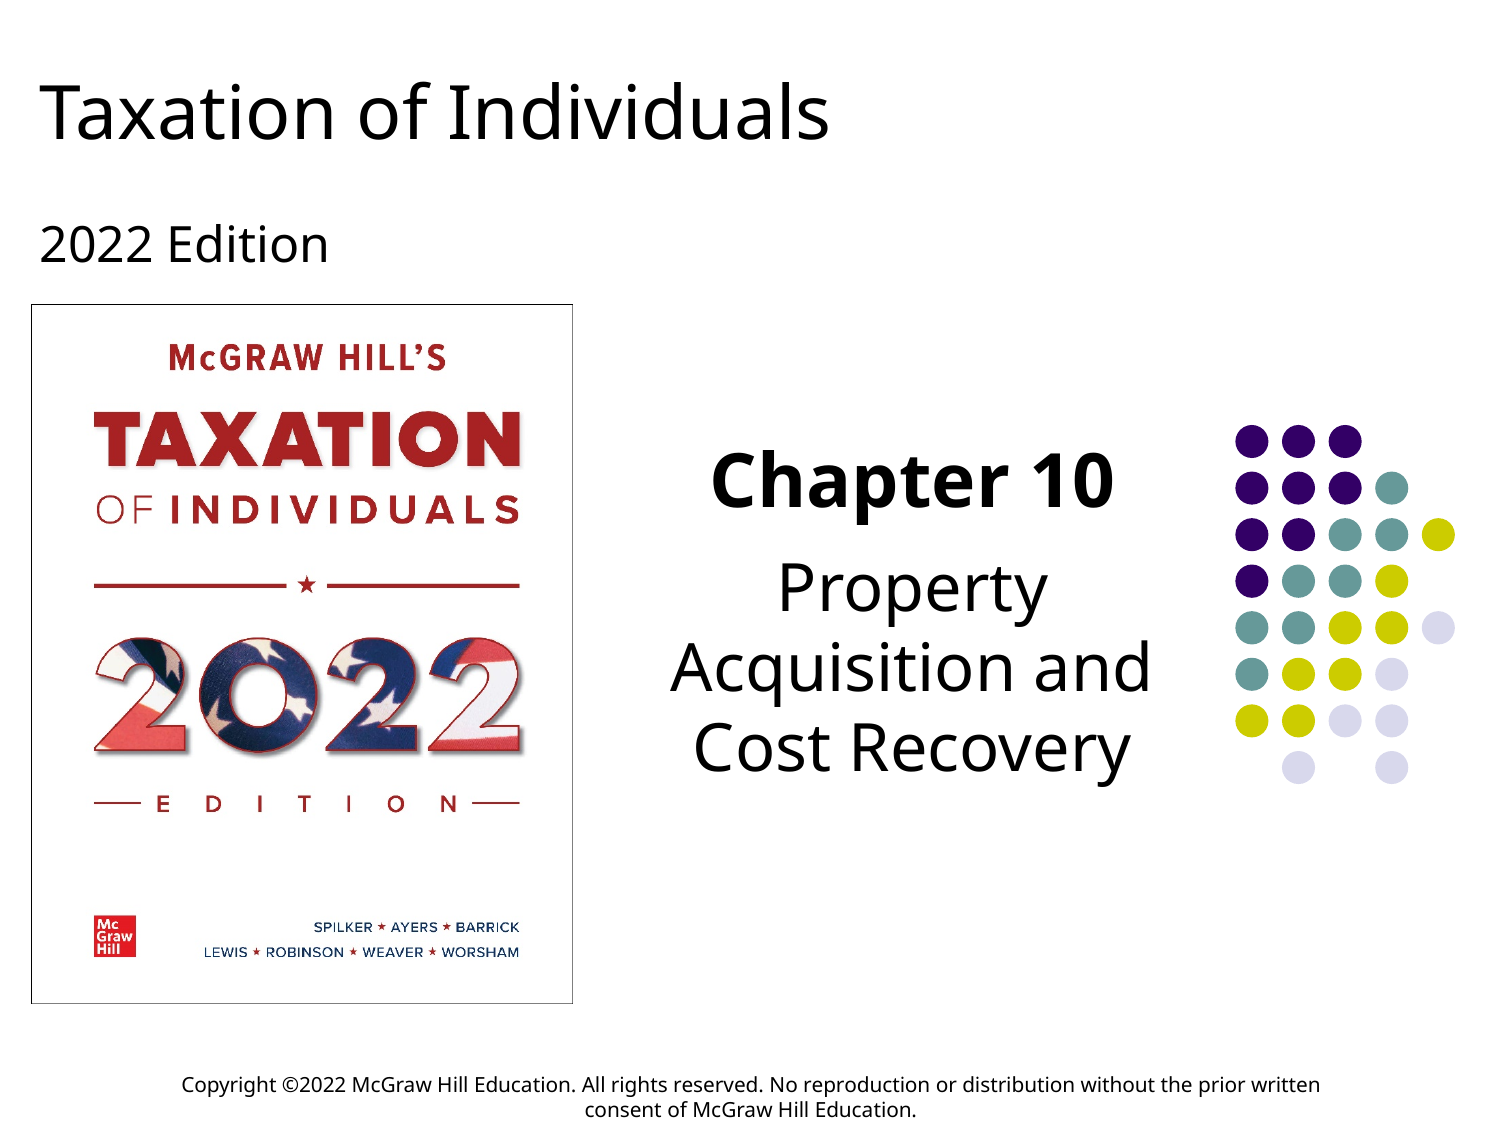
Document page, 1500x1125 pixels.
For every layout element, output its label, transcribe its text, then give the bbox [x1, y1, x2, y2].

subtitle Property Acquisition and Cost Recovery [603, 538, 1222, 1065]
list Chapter 10 [603, 425, 1222, 538]
picture [31, 304, 573, 1004]
title Taxation of Individuals [24, 21, 1475, 198]
list 2022 Edition [24, 197, 925, 288]
